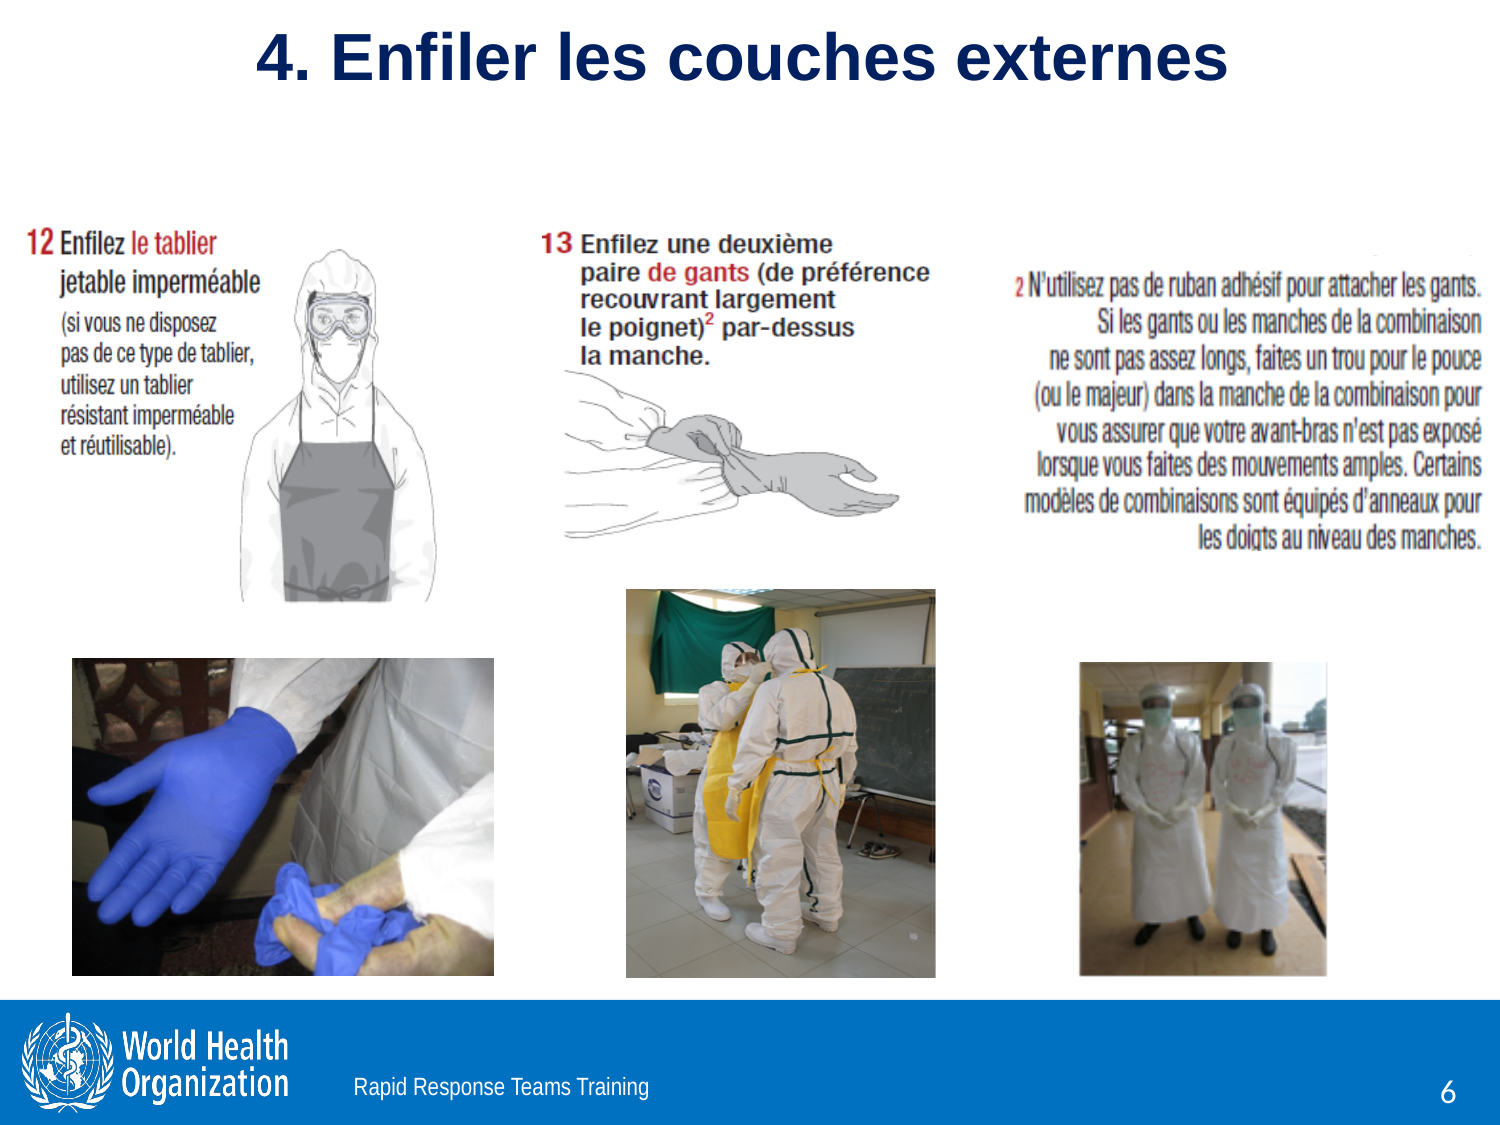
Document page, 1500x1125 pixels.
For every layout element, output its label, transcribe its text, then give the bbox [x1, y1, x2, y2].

picture [626, 589, 937, 979]
picture [1056, 662, 1353, 979]
picture [17, 219, 444, 610]
picture [21, 1012, 288, 1113]
title 4. Enfiler les couches externes [68, 0, 1419, 148]
picture [71, 658, 495, 976]
picture [1003, 255, 1500, 551]
picture [541, 229, 956, 549]
